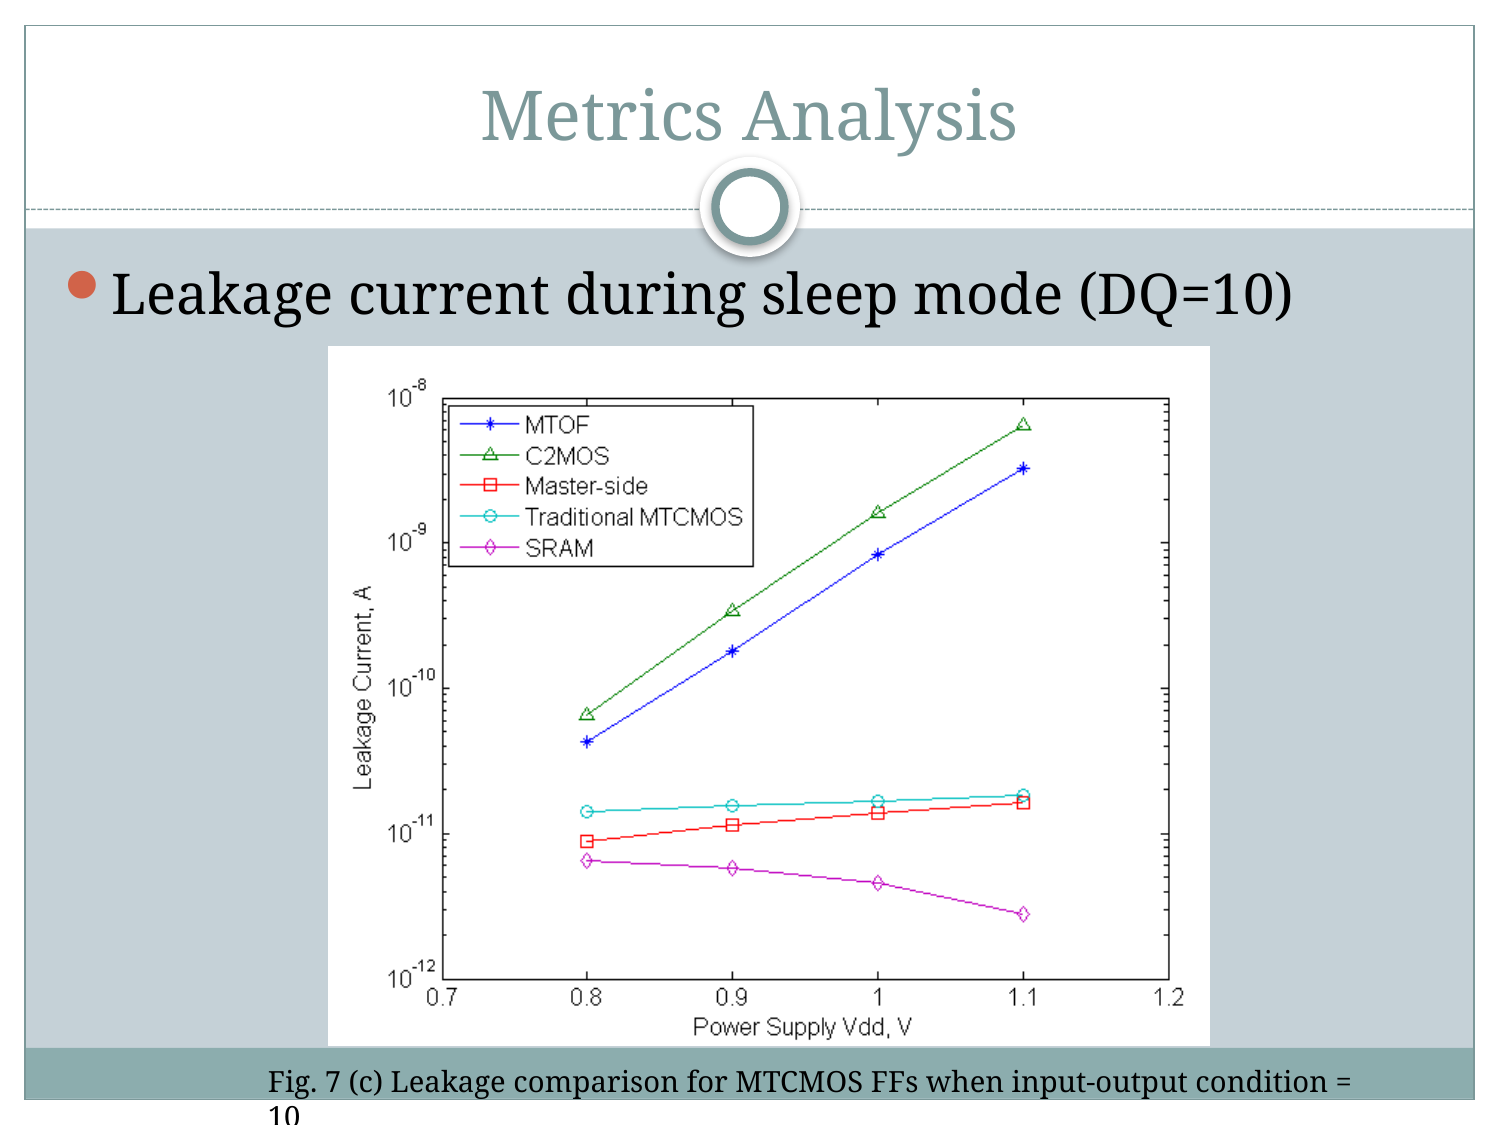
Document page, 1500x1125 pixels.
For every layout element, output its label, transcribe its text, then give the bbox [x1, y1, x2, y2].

list Leakage current during sleep mode (DQ=10) [49, 250, 1445, 1001]
title Metrics Analysis [49, 37, 1450, 162]
picture [327, 346, 1210, 1046]
text_box Fig. 7 (c) Leakage comparison for MTCMOS FFs when input-output condition = 10 [253, 1055, 1396, 1125]
